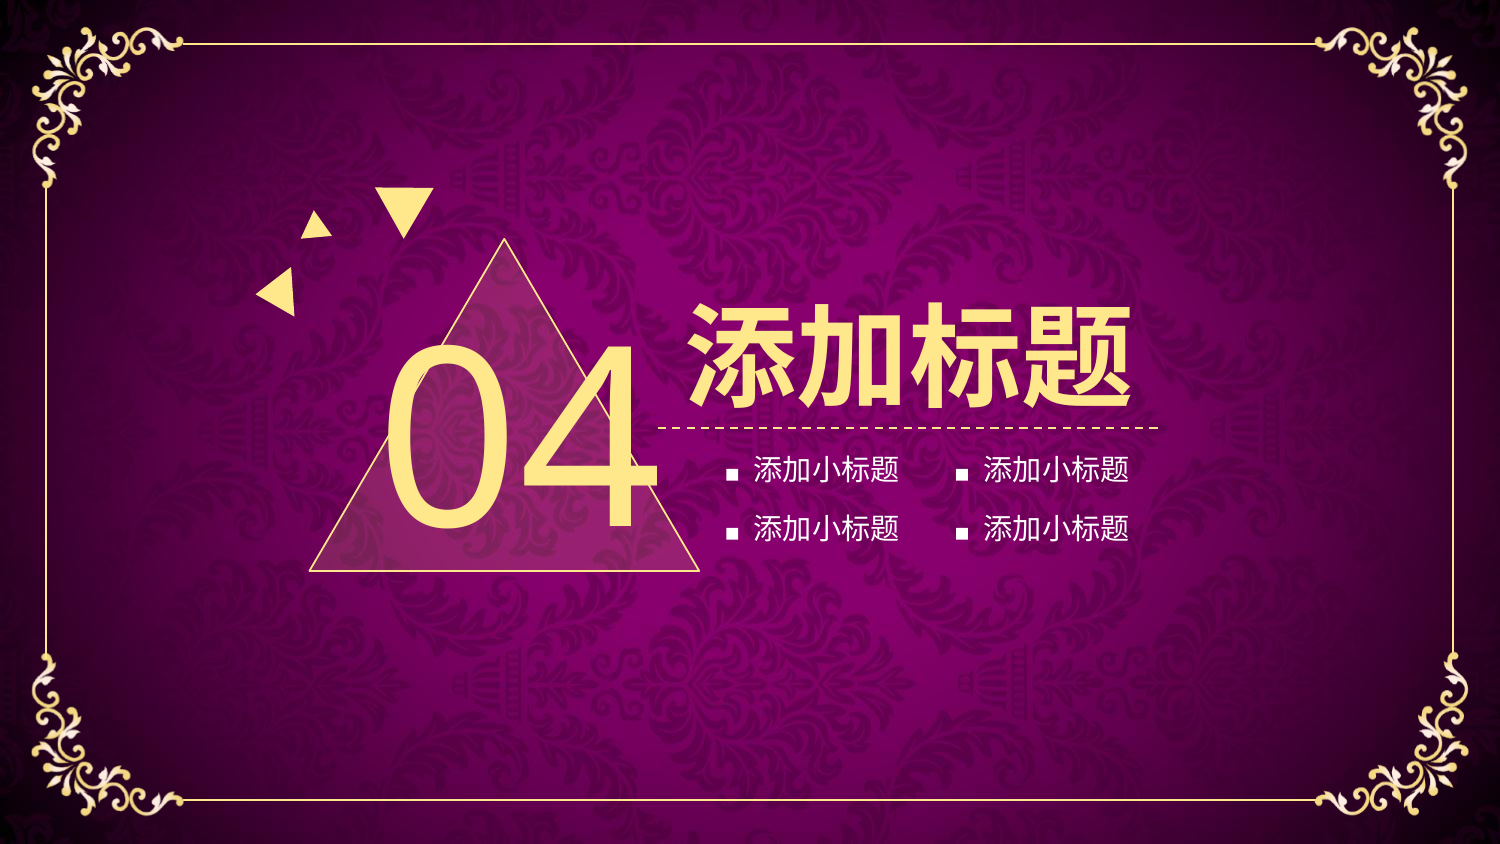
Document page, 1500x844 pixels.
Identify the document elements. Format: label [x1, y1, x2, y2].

text_box [956, 443, 1146, 495]
text_box [956, 502, 1146, 554]
text_box [0, 0, 1500, 844]
text_box [726, 502, 916, 554]
text_box [726, 443, 916, 495]
